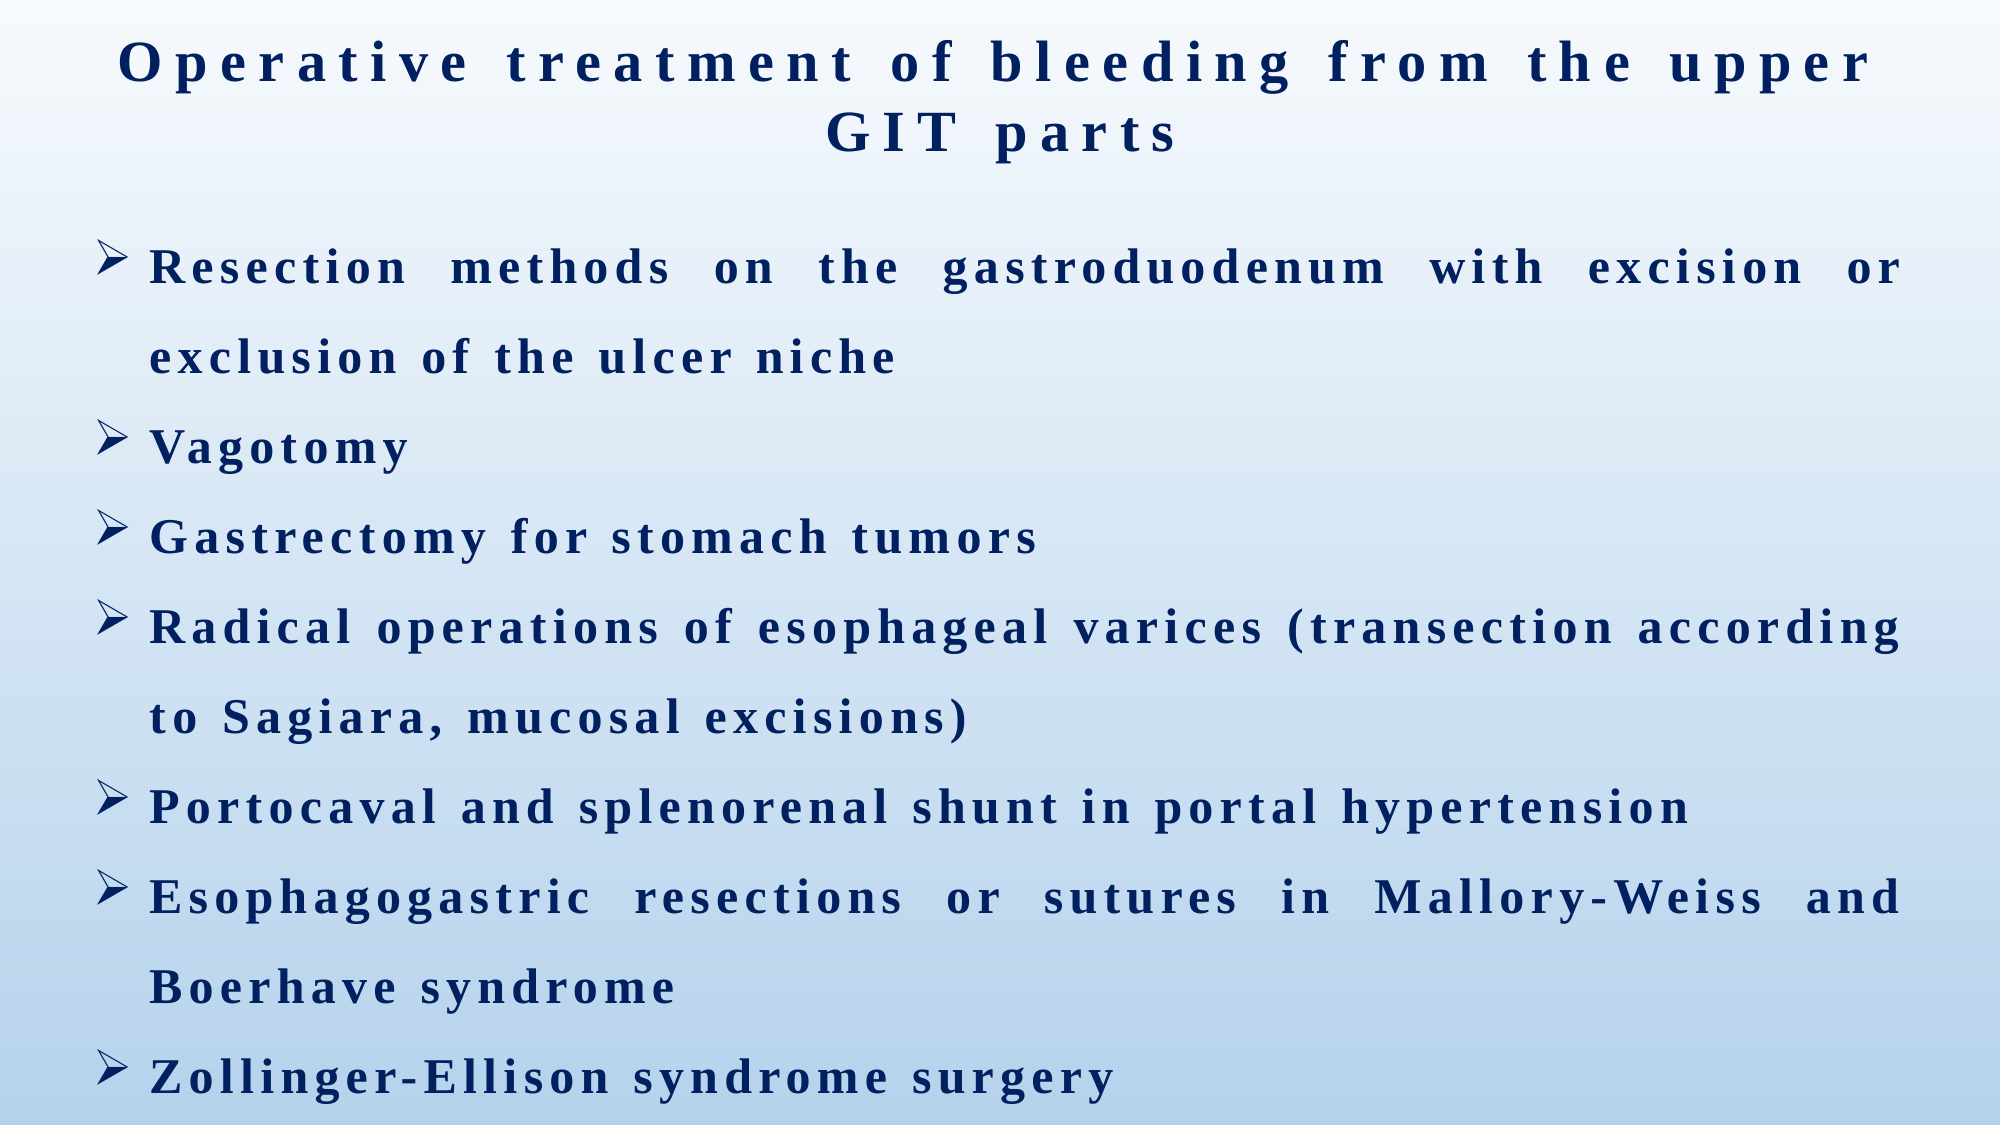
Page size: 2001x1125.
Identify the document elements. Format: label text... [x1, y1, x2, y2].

text_box Operative treatment of bleeding from the upper GIT parts [78, 15, 1922, 171]
text_box Resection methods on the gastroduodenum with excision or exclusion of the ulcer niche Vagotomy Gastrectomy for stomach tumors Radical operations of esophageal varices (transection according to Sagiara, mucosal excisions) Portocaval and splenorenal shunt in portal hypertension Esophagogastric resections or sutures in Mallory-Weiss and Boerhave syndrome Zollinger-Ellison syndrome surgery [78, 196, 1922, 1112]
